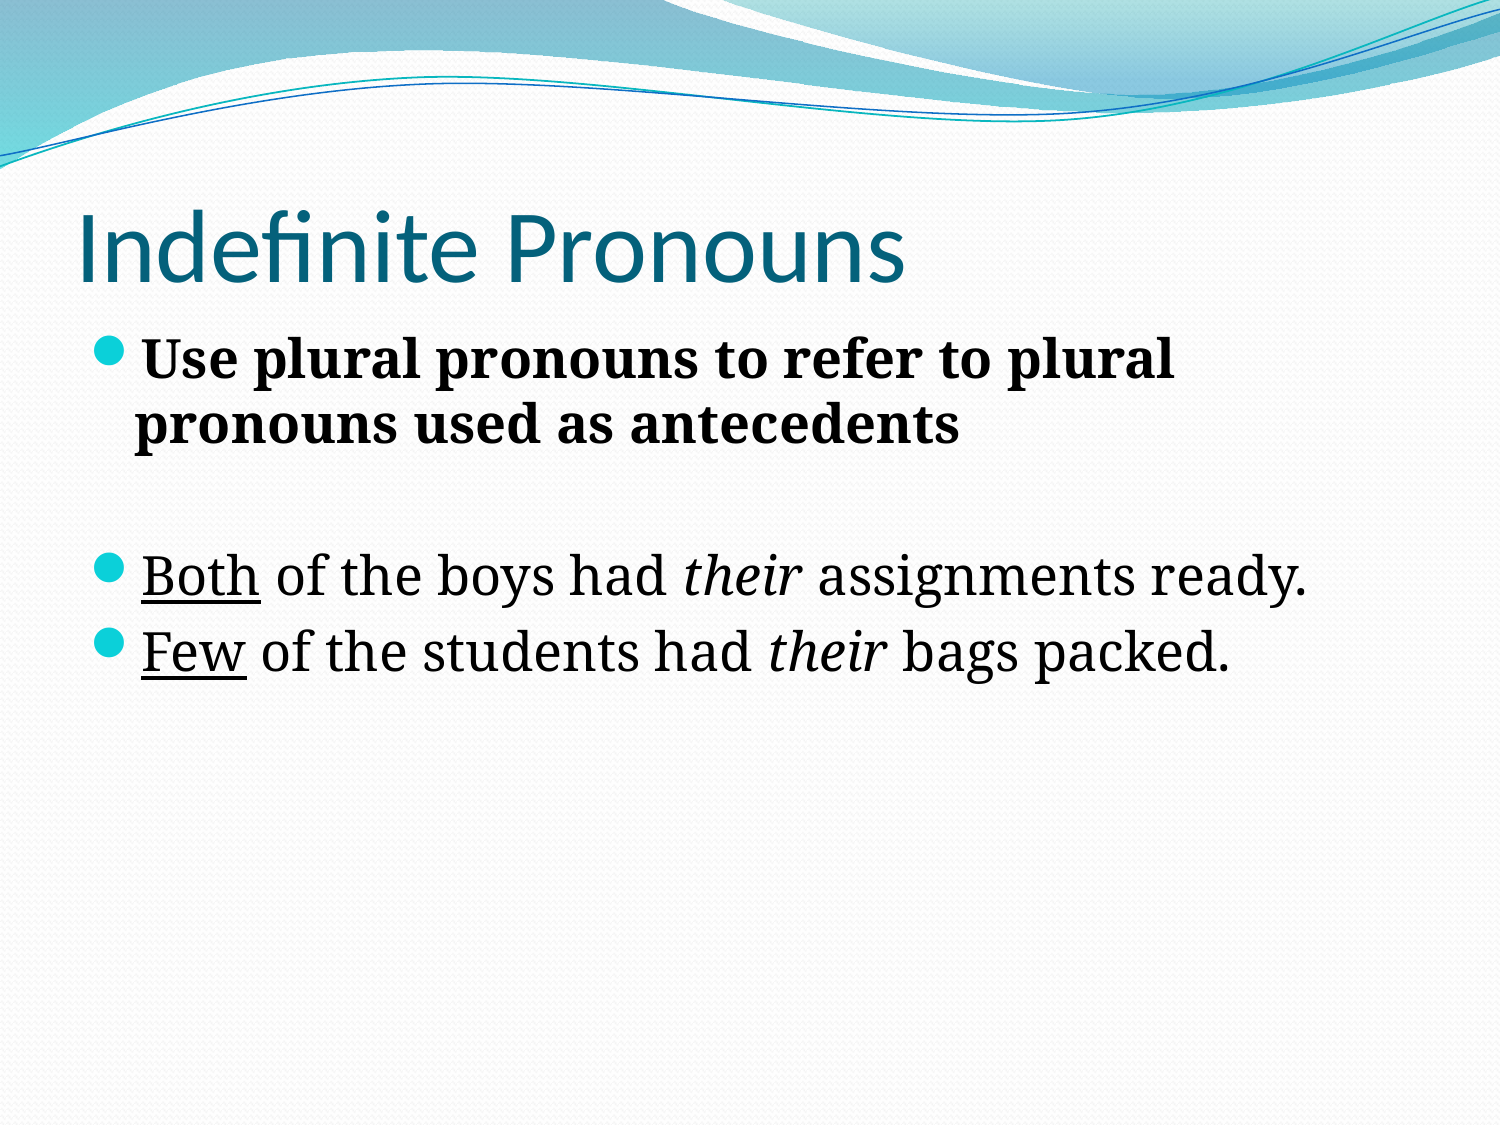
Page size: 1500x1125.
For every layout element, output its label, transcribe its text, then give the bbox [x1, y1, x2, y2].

list Use plural pronouns to refer to plural pronouns used as antecedents Both of the boys had their assignments ready. Few of the students had their bags packed. [75, 317, 1425, 1038]
title Indefinite Pronouns [75, 115, 1425, 303]
